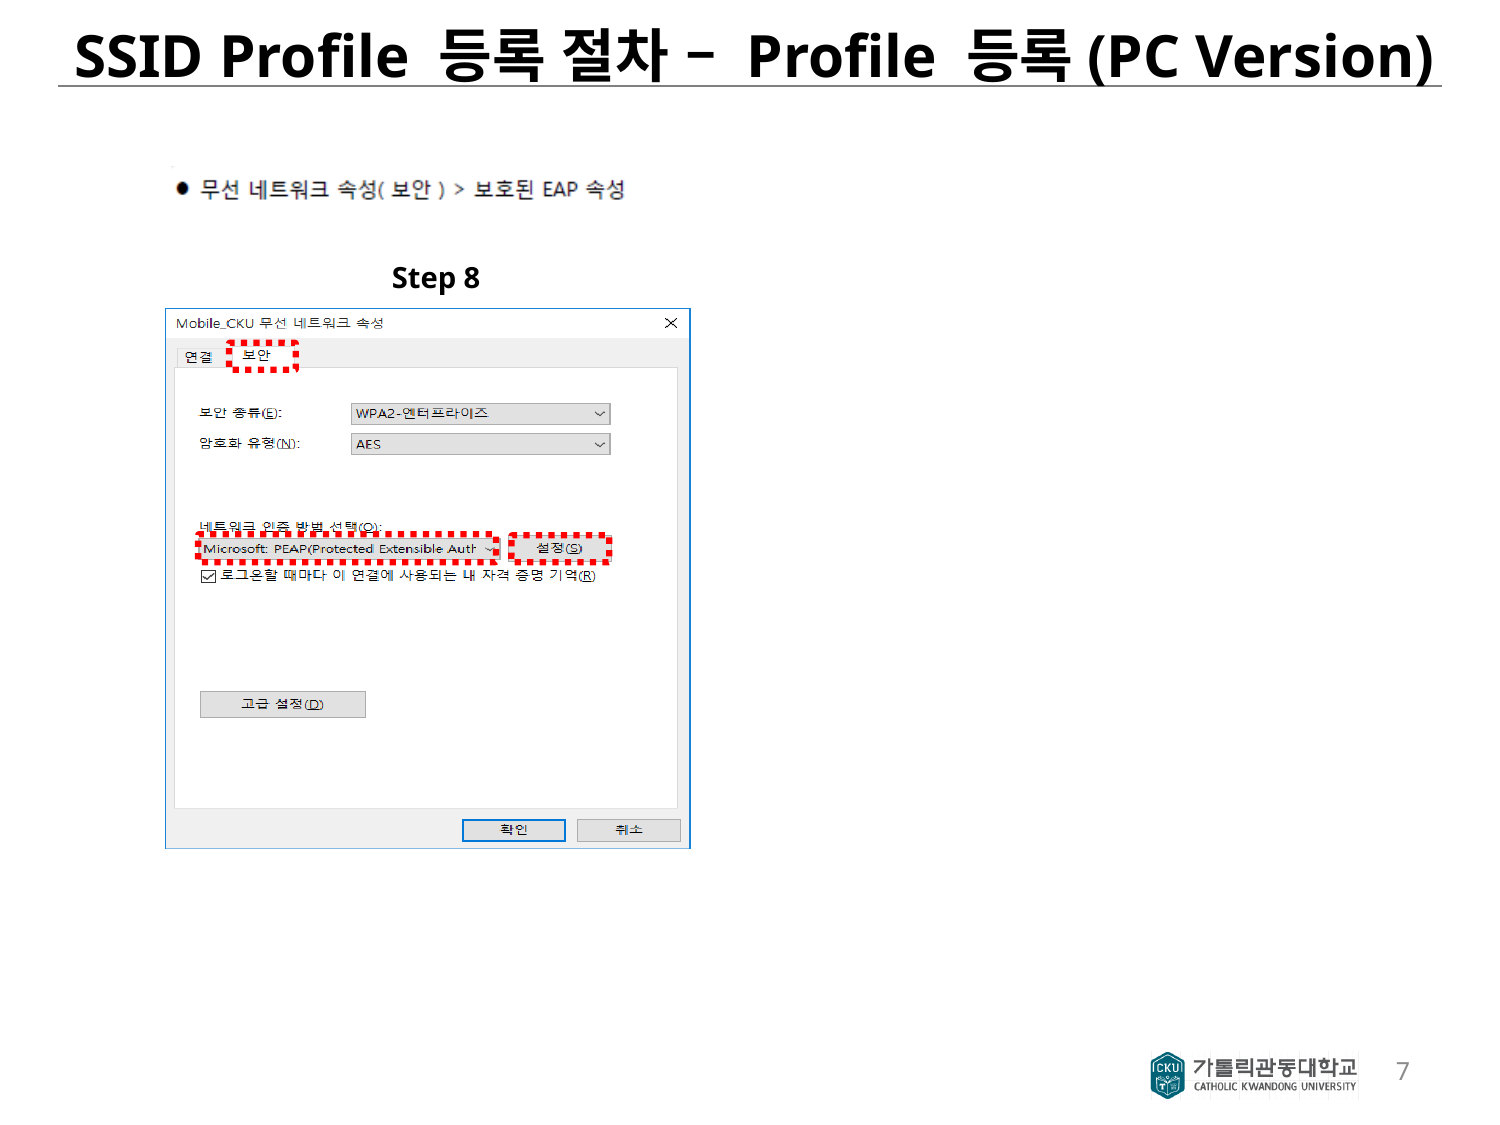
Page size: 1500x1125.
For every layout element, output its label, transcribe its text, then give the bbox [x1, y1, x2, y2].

text_box Step 8 [377, 251, 496, 302]
picture [170, 166, 638, 216]
slide_number 7 [1074, 1042, 1425, 1103]
text_box SSID Profile 등록 절차 – Profile 등록(PC Version) [59, 11, 1449, 97]
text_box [165, 308, 692, 850]
